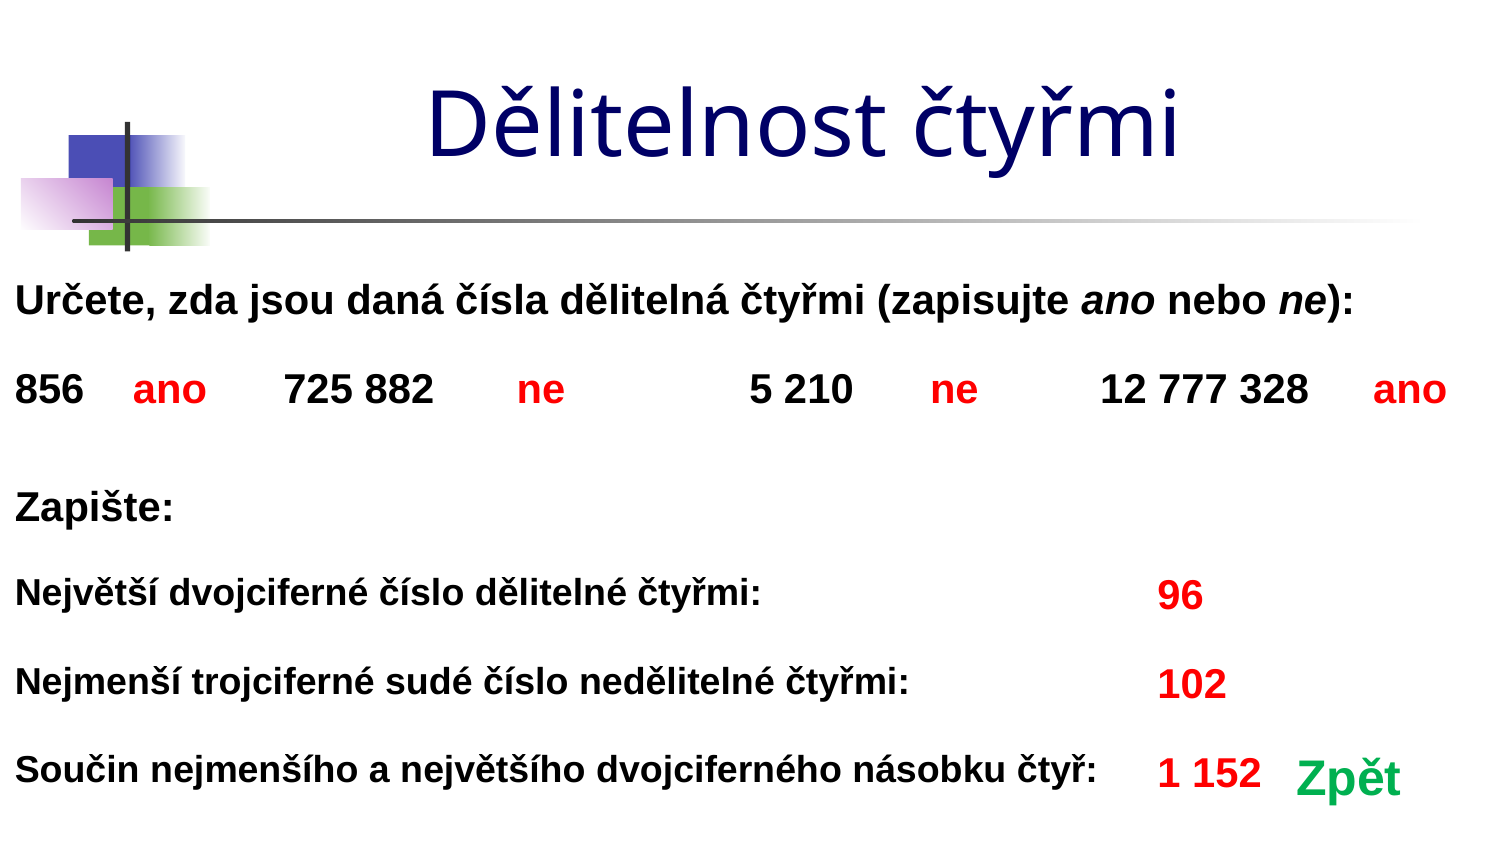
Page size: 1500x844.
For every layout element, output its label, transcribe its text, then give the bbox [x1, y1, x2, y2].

text_box 12 777 328 [1062, 354, 1347, 420]
text_box 96 [1142, 561, 1226, 626]
text_box 725 882 [265, 354, 452, 420]
text_box 856 [0, 354, 104, 420]
text_box ne [915, 354, 998, 420]
text_box Zapište: [0, 472, 207, 538]
text_box ano [118, 354, 239, 420]
text_box 5 210 [708, 354, 895, 420]
text_box Nejmenší trojciferné sudé číslo nedělitelné čtyřmi: [0, 649, 928, 710]
text_box Určete, zda jsou daná čísla dělitelná čtyřmi (zapisujte ano nebo ne): [0, 265, 1500, 331]
text_box ano [1358, 354, 1479, 420]
text_box Největší dvojciferné číslo dělitelné čtyřmi: [0, 560, 813, 621]
title Dělitelnost čtyřmi [106, 29, 1500, 210]
text_box Zpět [1281, 738, 1447, 813]
text_box Součin nejmenšího a největšího dvojciferného násobku čtyř: [0, 738, 1142, 798]
text_box 102 [1142, 649, 1250, 715]
text_box ne [501, 354, 585, 420]
text_box 1 152 [1142, 738, 1281, 803]
